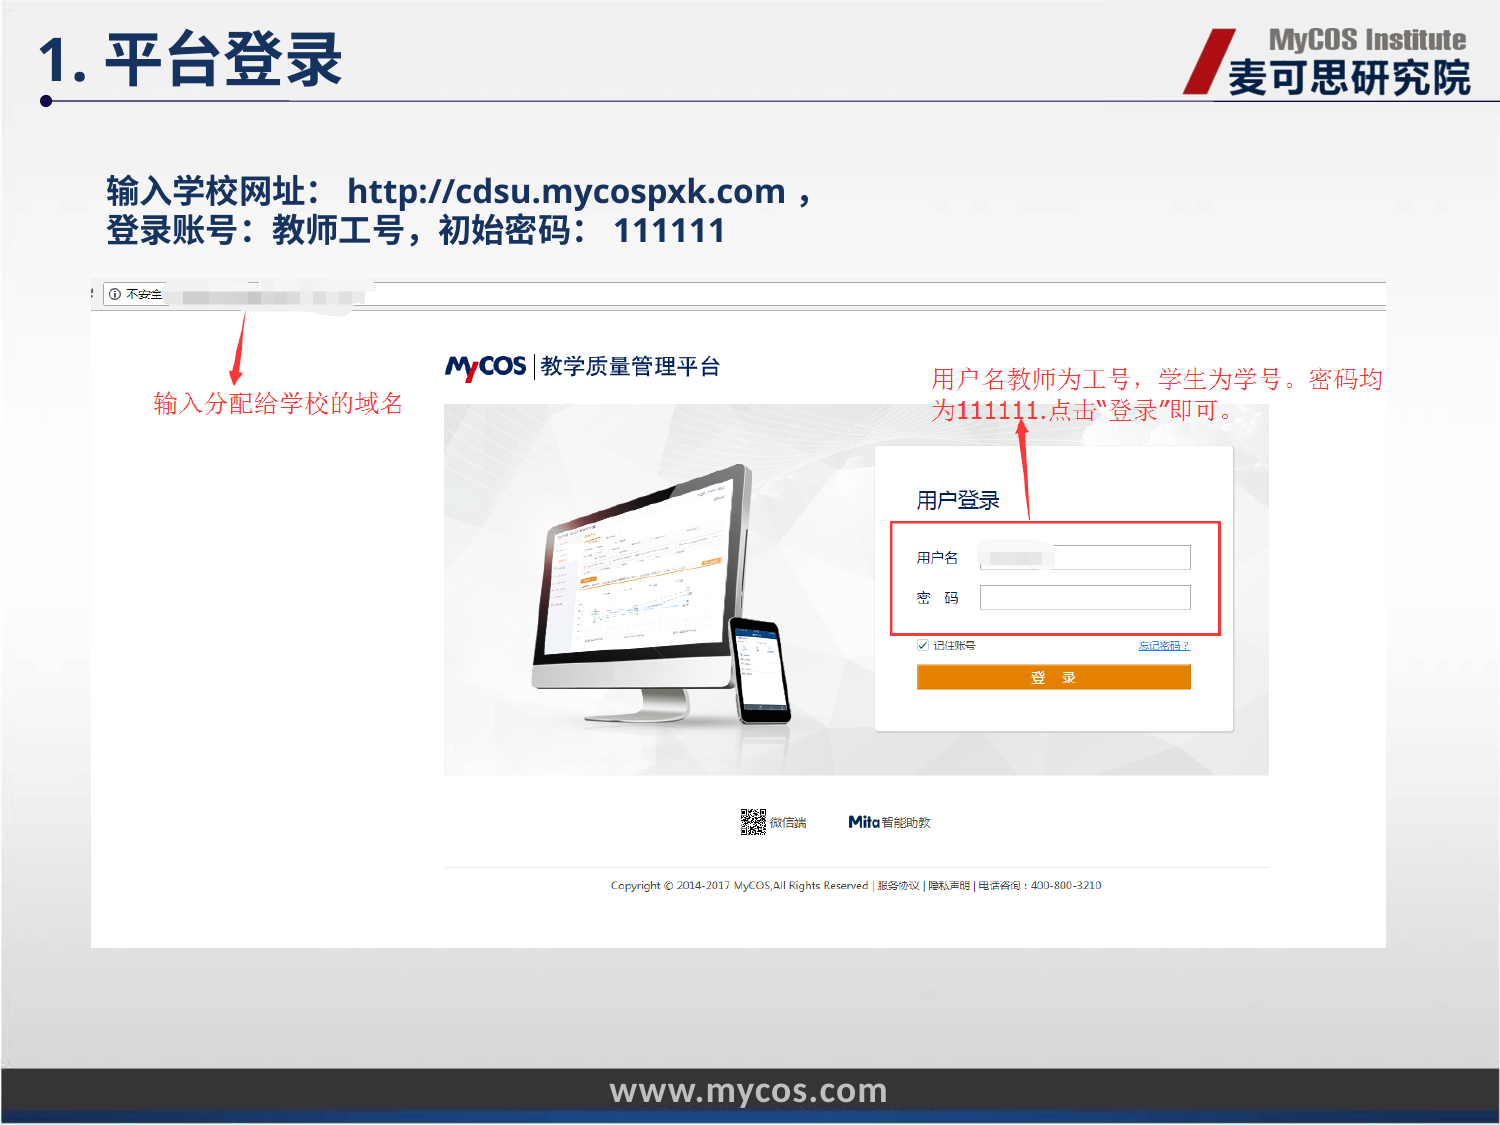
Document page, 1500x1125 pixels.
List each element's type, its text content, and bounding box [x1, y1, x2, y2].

picture [0, 0, 1500, 1125]
text_box [39, 94, 1500, 108]
text_box 输入学校网址：http://cdsu.mycospxk.com， 登录账号：教师工号，初始密码：111111 [91, 162, 1270, 257]
text_box 1.平台登录 [36, 20, 1046, 94]
